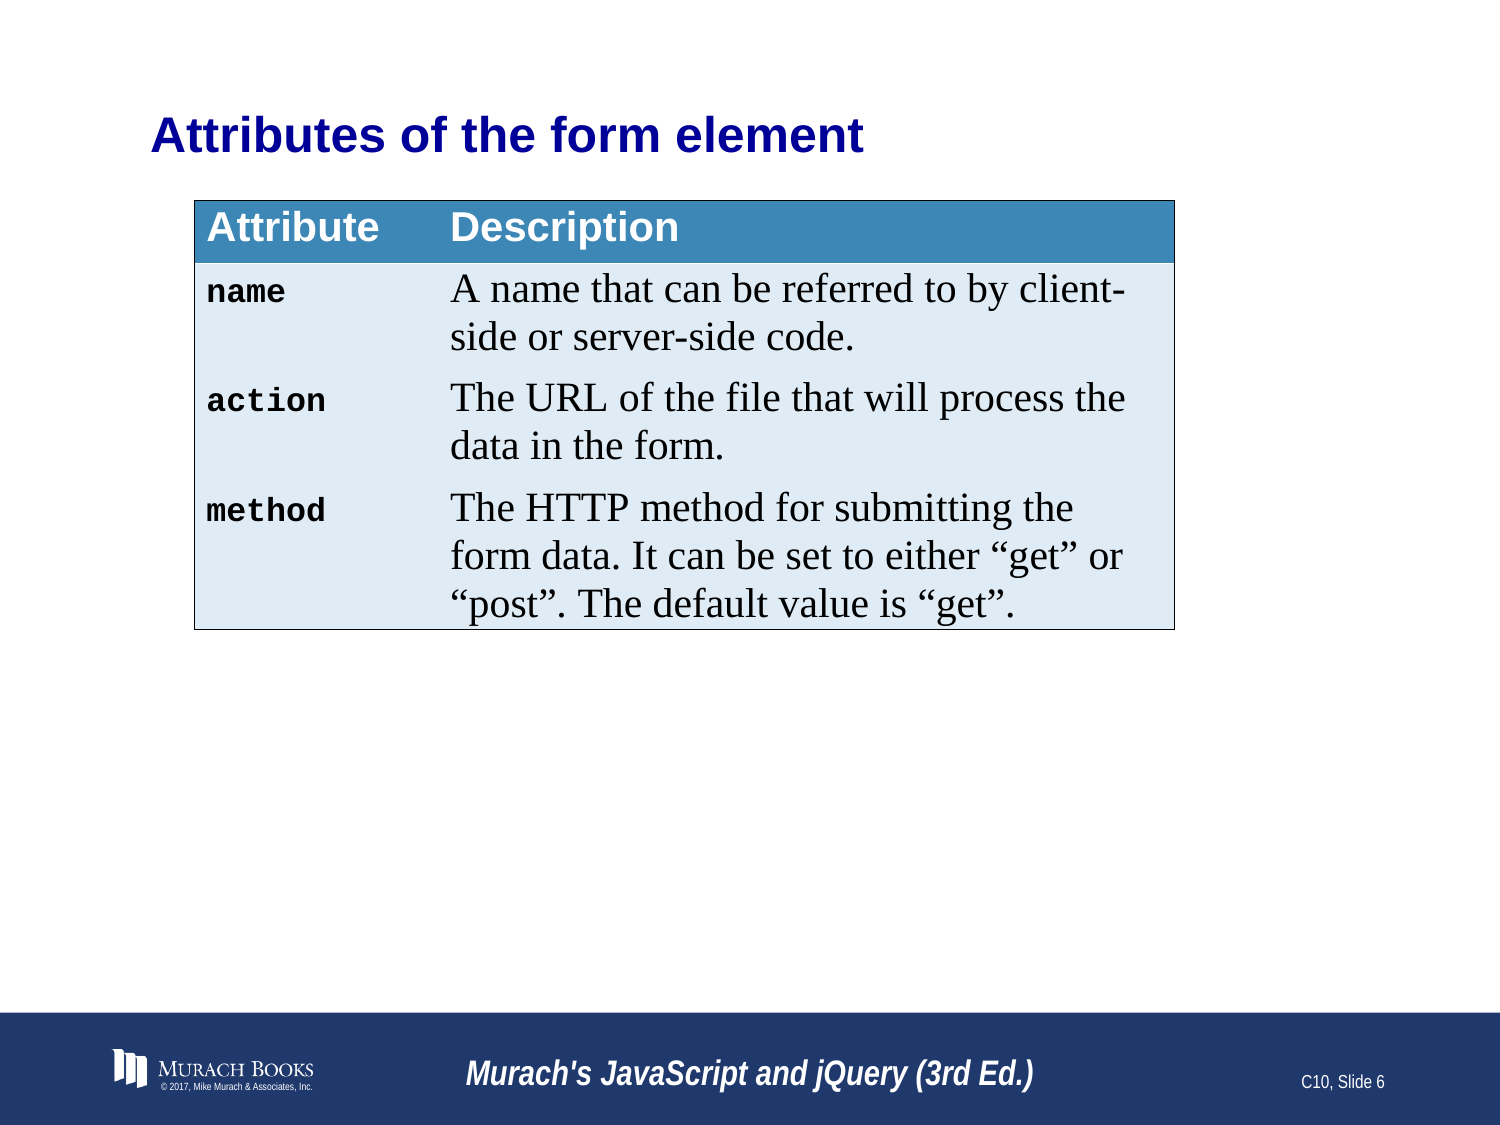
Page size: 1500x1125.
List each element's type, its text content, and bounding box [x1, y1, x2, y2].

title Attributes of the form element [150, 102, 1350, 164]
footer © 2017, Mike Murach & Associates, Inc. [12, 1025, 463, 1100]
slide_number Murach's JavaScript and jQuery (3rd Ed.) [463, 1025, 1050, 1100]
slide_number C10, Slide 6 [1087, 1025, 1400, 1100]
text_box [149, 187, 1350, 649]
